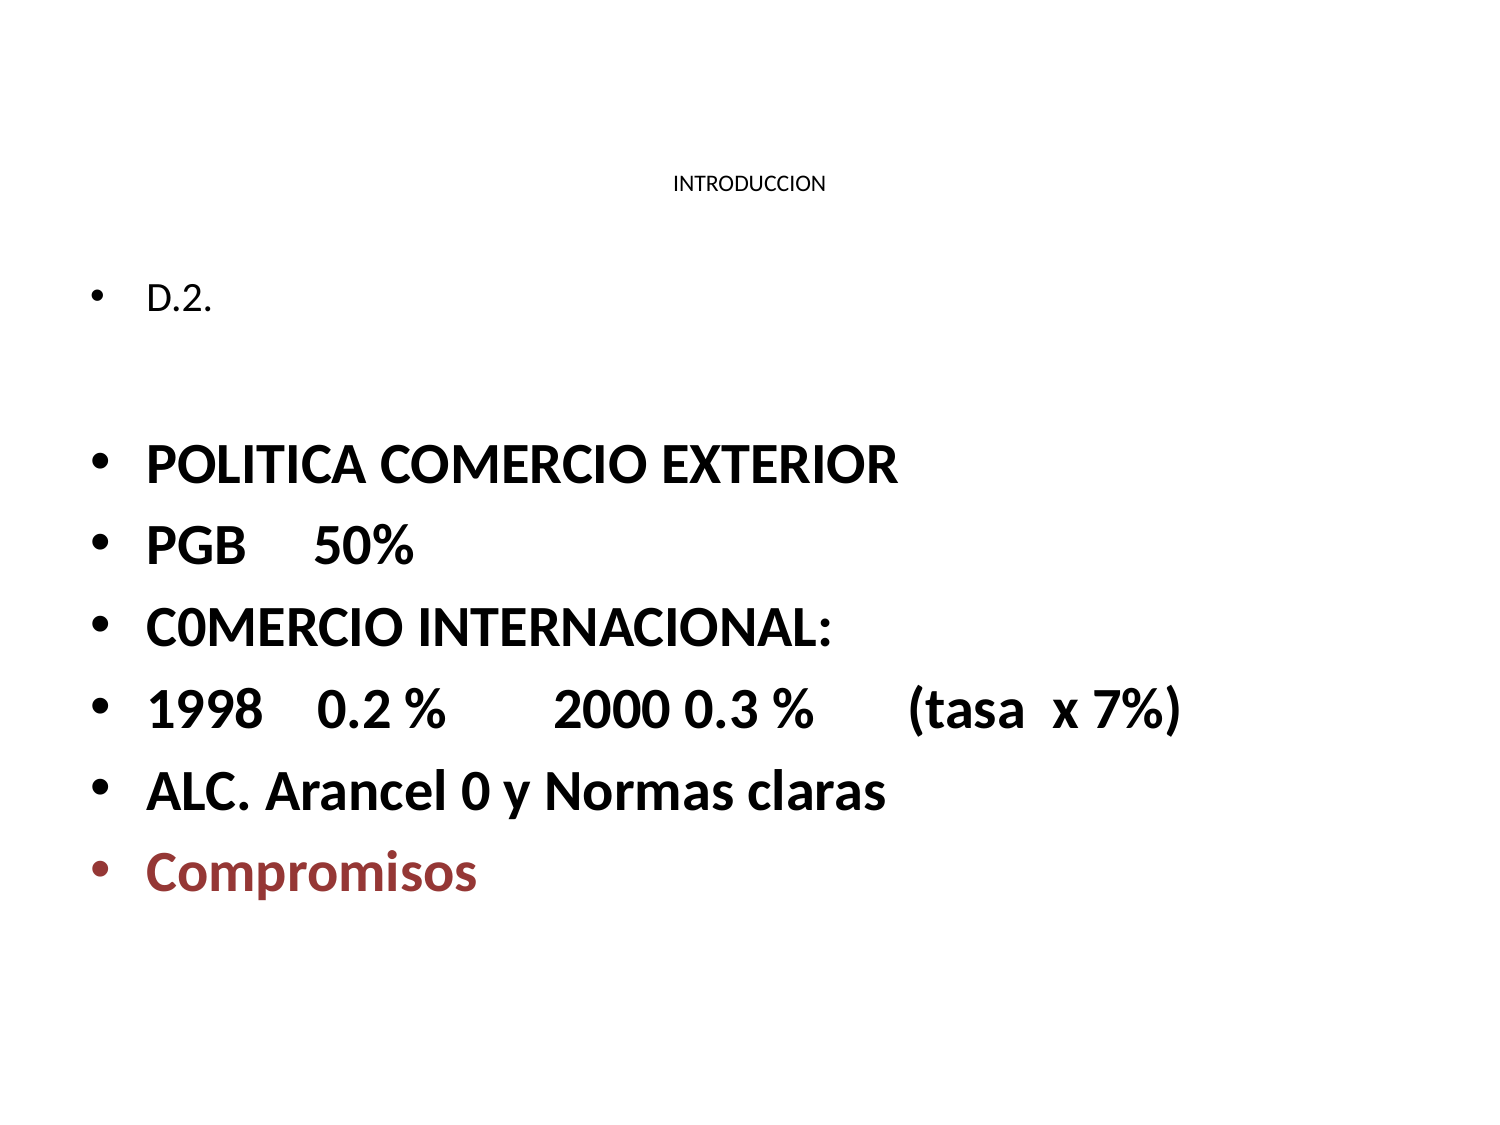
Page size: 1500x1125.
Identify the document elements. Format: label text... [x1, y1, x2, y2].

title INTRODUCCION [75, 45, 1425, 233]
list D.2. POLITICA COMERCIO EXTERIOR PGB 50% C0MERCIO INTERNACIONAL: 1998 0.2 % 2000 0.3 % (tasa x 7%) ALC. Arancel 0 y Normas claras Compromisos [75, 262, 1425, 1005]
